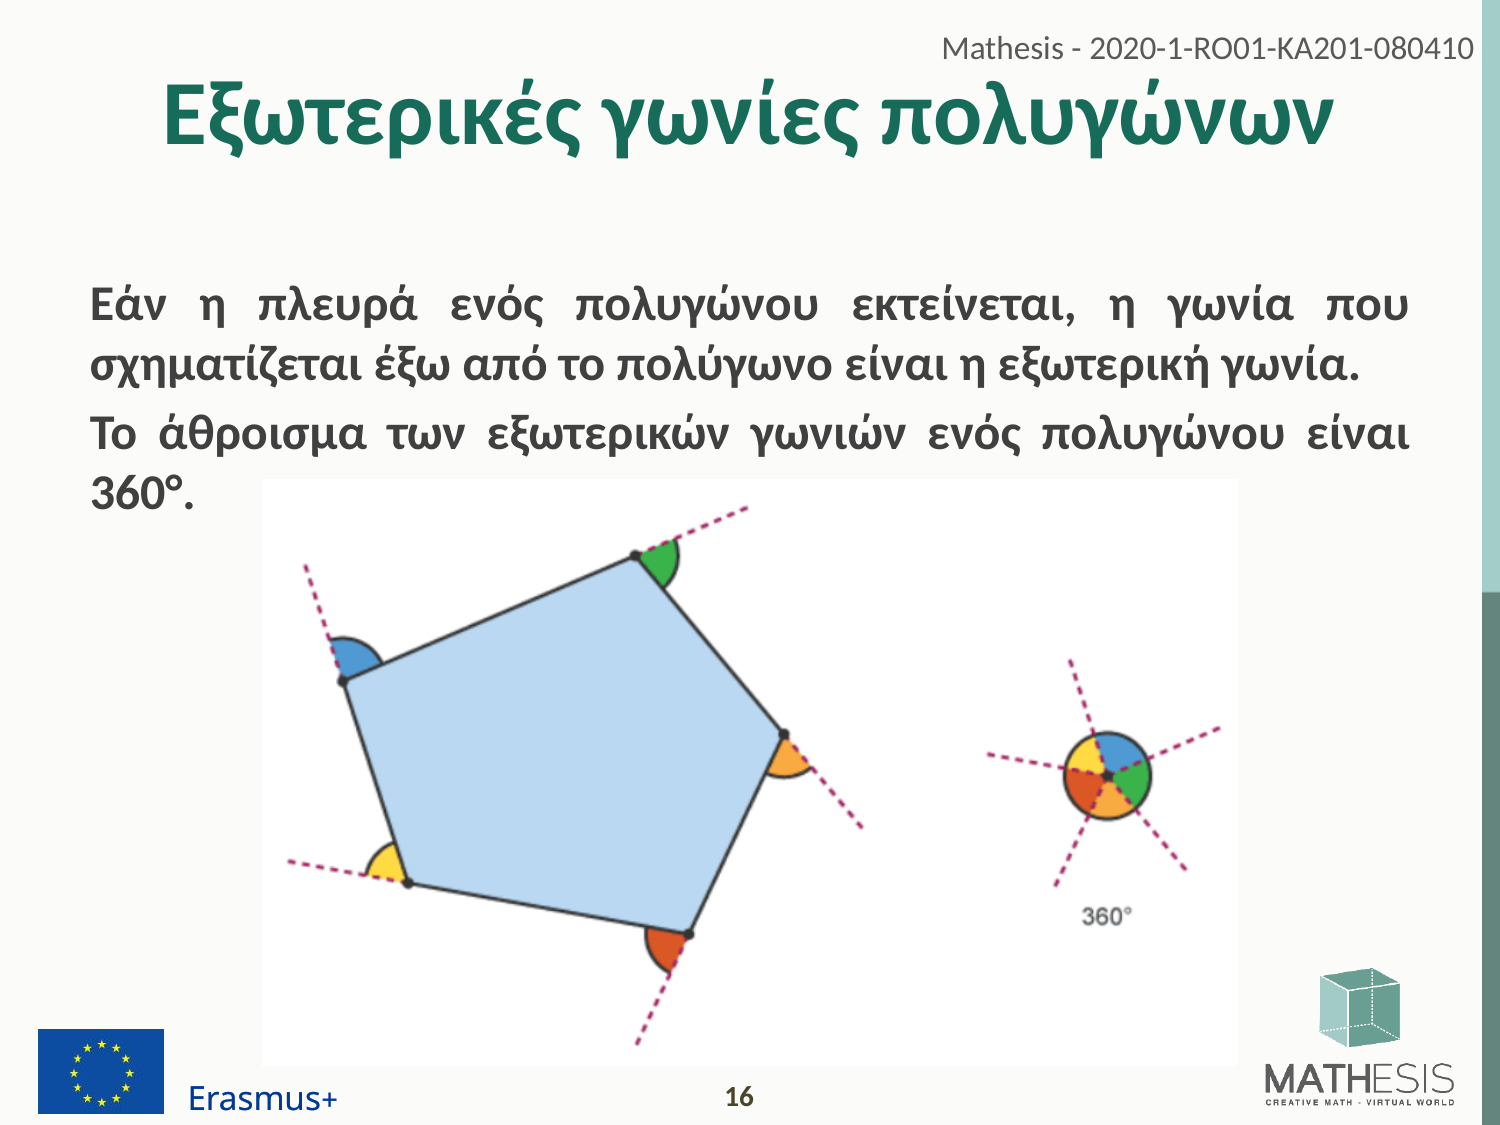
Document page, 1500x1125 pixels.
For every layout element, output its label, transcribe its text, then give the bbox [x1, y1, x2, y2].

picture [38, 1029, 164, 1114]
list Εάν η πλευρά ενός πολυγώνου εκτείνεται, η γωνία που σχηματίζεται έξω από το πολύγωνο είναι η εξωτερική γωνία. Το άθροισμα των εξωτερικών γωνιών ενός πολυγώνου είναι 360°. [75, 262, 1425, 1005]
title Εξωτερικές γωνίες πολυγώνων [75, 45, 1425, 233]
picture [262, 479, 1238, 1067]
